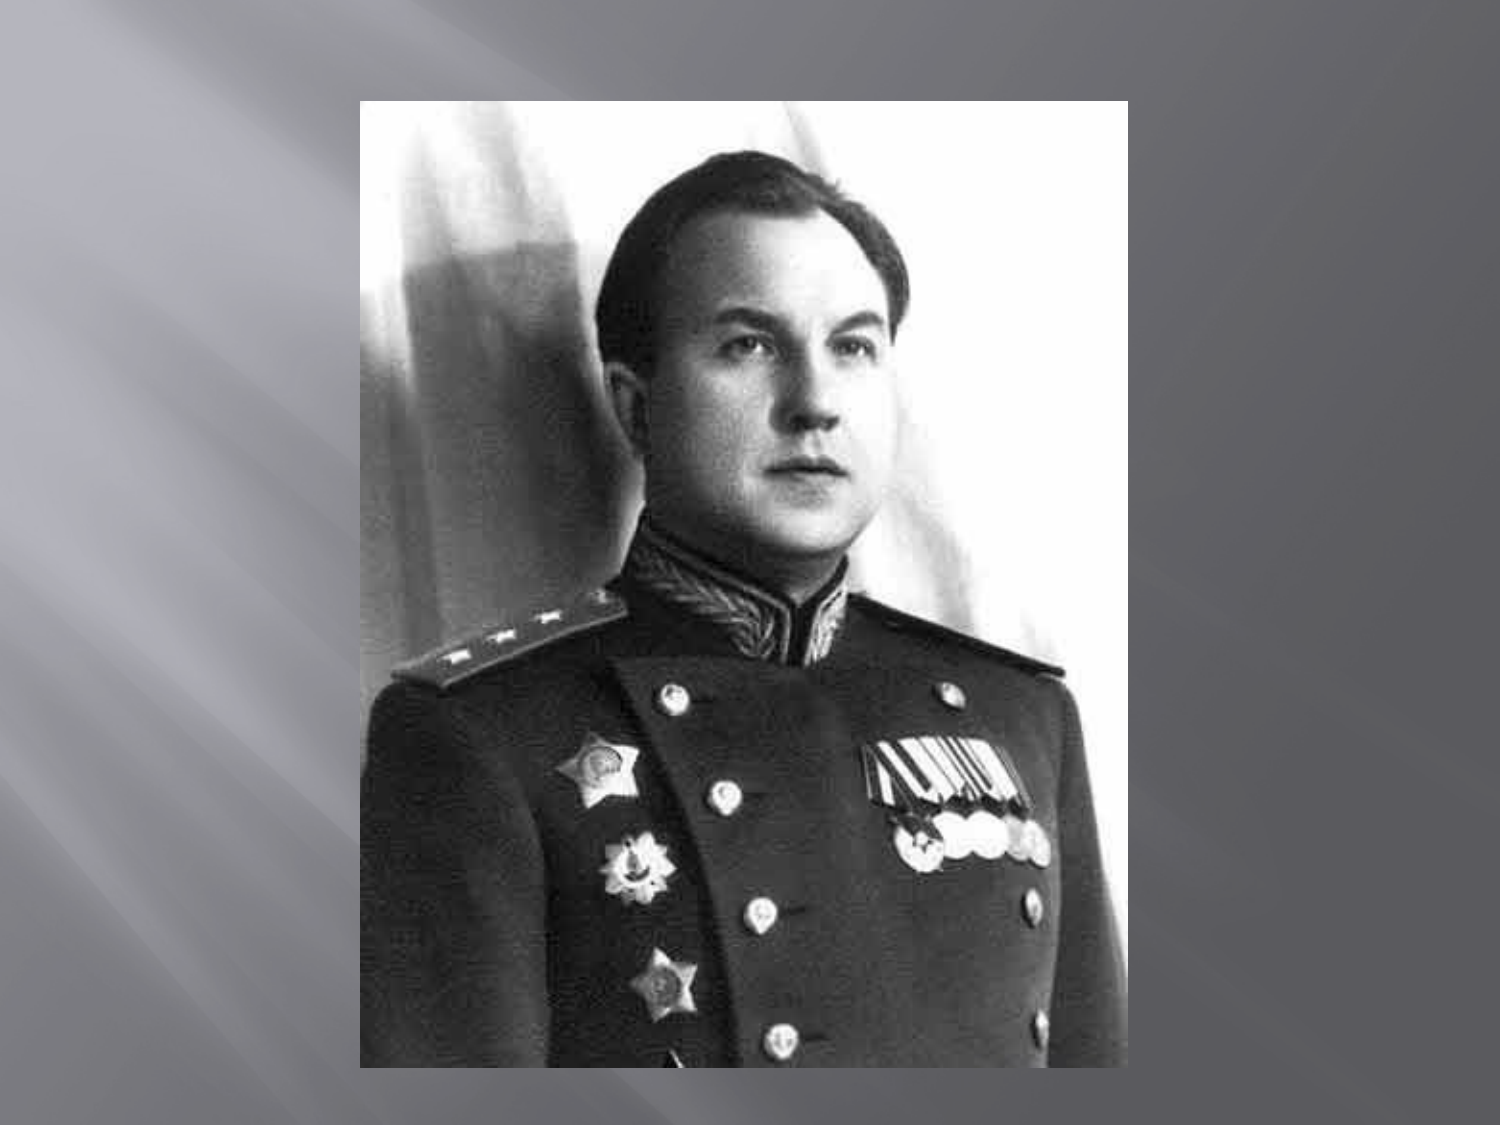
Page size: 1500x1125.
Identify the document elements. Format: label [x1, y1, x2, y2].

list [359, 101, 1129, 1068]
